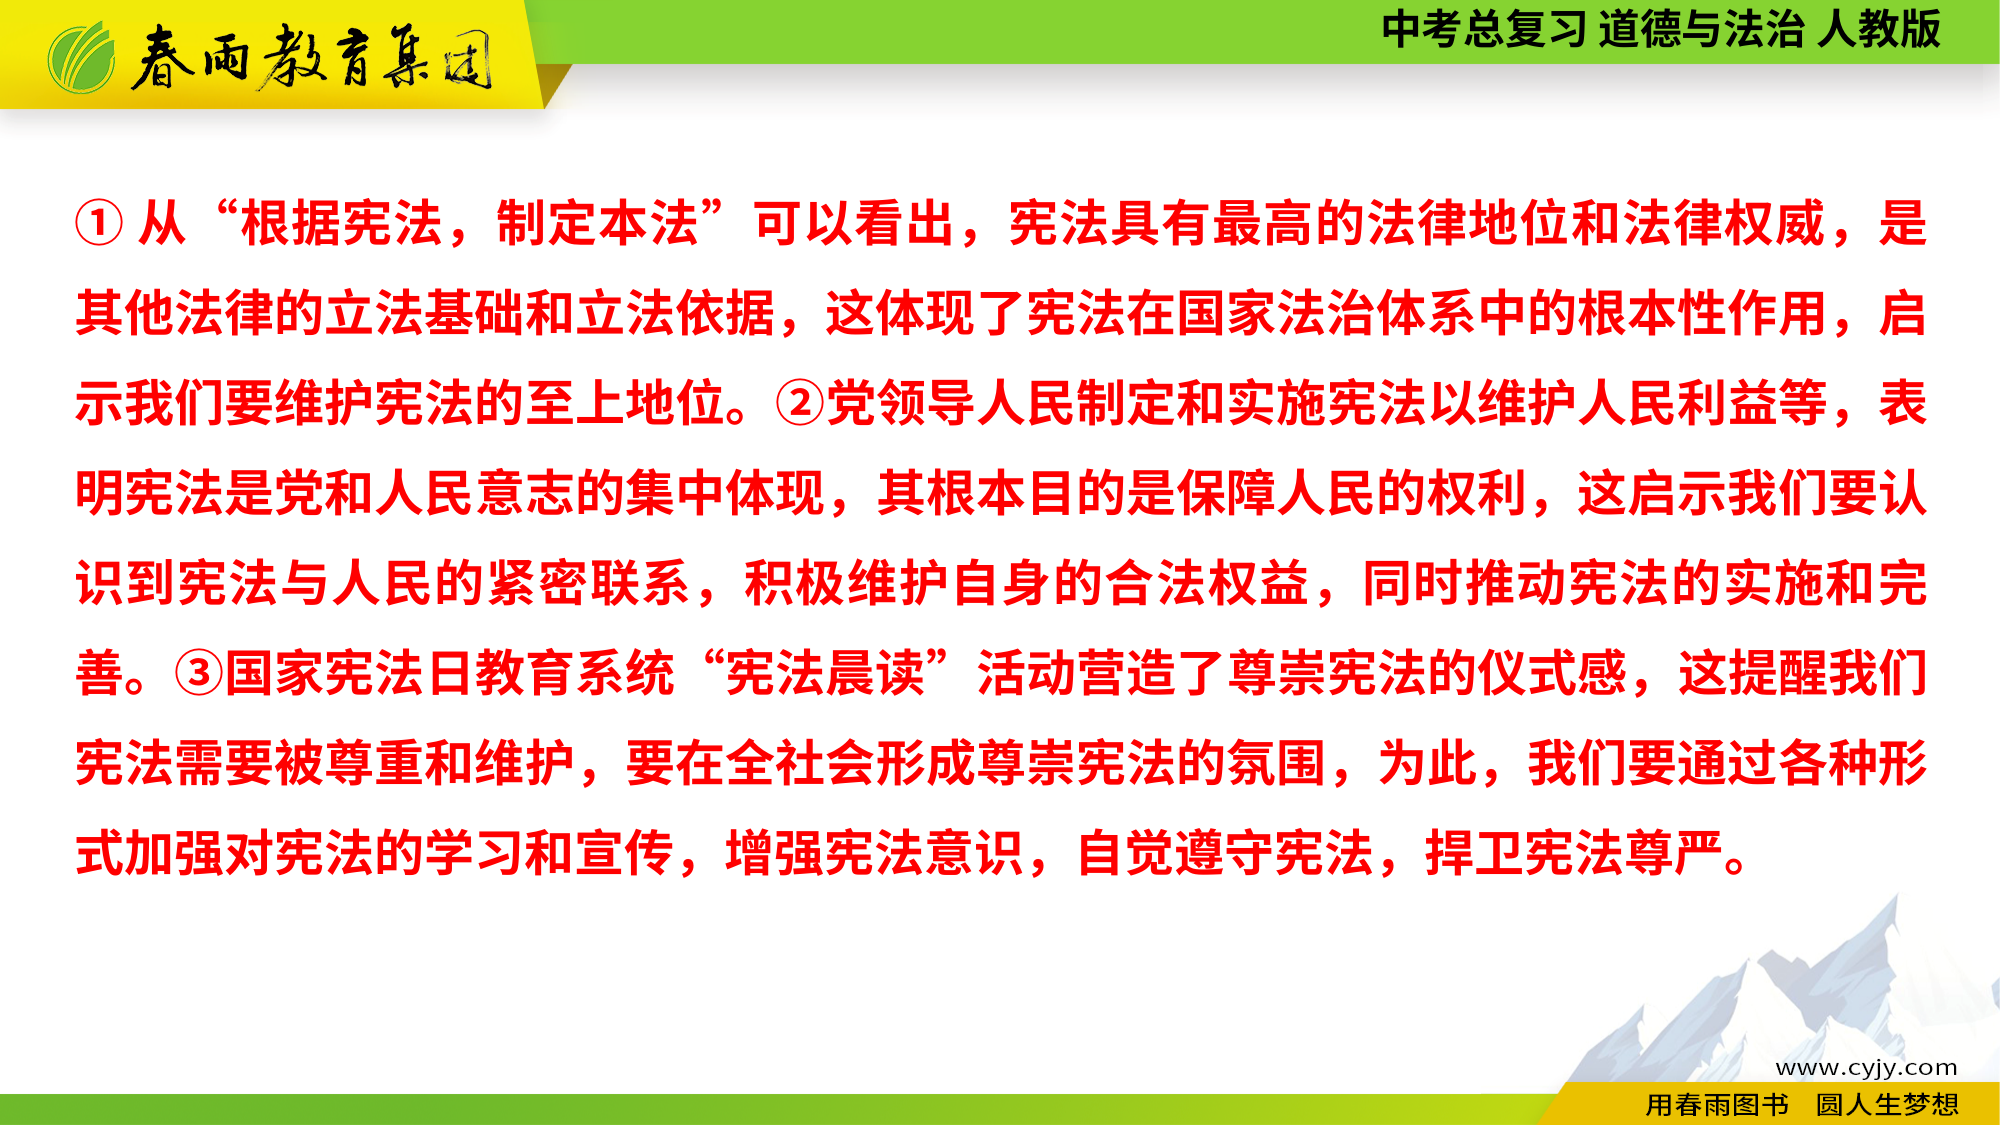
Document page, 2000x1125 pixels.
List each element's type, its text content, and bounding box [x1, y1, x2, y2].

picture [0, 0, 2000, 1125]
list ①从“根据宪法，制定本法”可以看出，宪法具有最高的法律地位和法律权威，是其他法律的立法基础和立法依据，这体现了宪法在国家法治体系中的根本性作用，启示我们要维护宪法的至上地位。②党领导人民制定和实施宪法以维护人民利益等，表明宪法是党和人民意志的集中体现，其根本目的是保障人民的权利，这启示我们要认识到宪法与人民的紧密联系，积极维护自身的合法权益，同时推动宪法的实施和完善。③国家宪法日教育系统“宪法晨读”活动营造了尊崇宪法的仪式感，这提醒我们宪法需要被尊重和维护，要在全社会形成尊崇宪法的氛围，为此，我们要通过各种形式加强对宪法的学习和宣传，增强宪法意识，自觉遵守宪法，捍卫宪法尊严。 [59, 154, 1944, 976]
